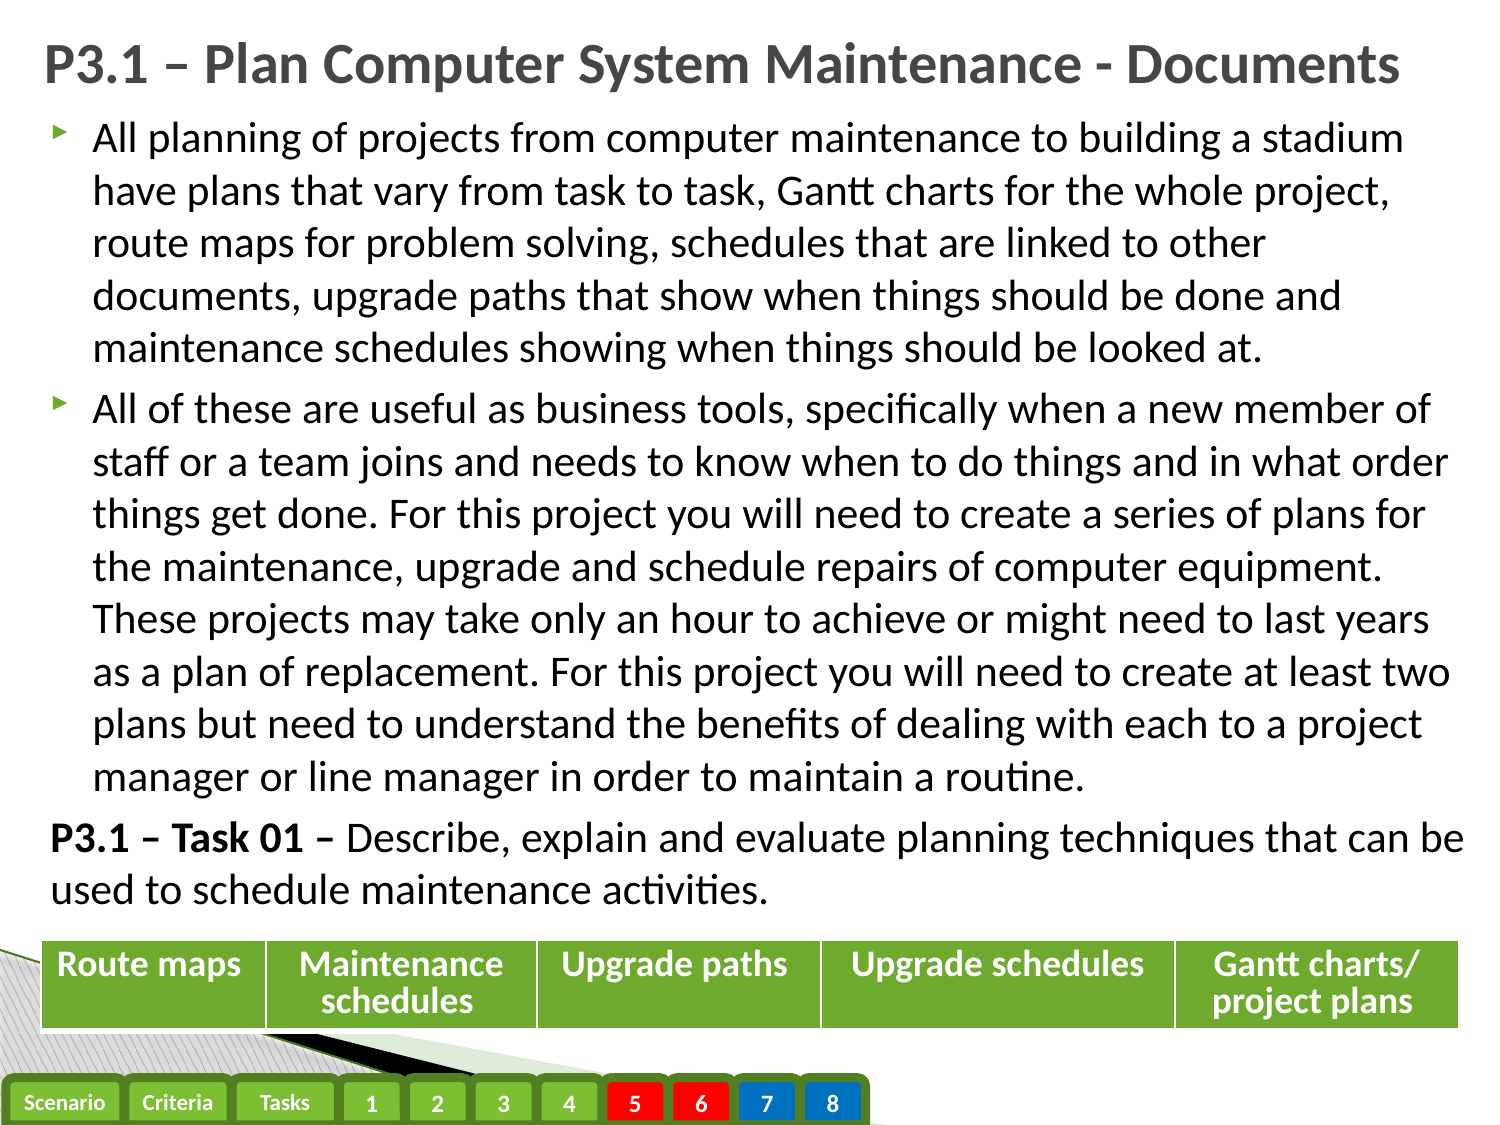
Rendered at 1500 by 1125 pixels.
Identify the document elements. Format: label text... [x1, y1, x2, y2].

table_header Upgrade paths [538, 941, 820, 1028]
table_header Route maps [42, 941, 265, 1028]
table_header Upgrade schedules [822, 941, 1174, 1028]
title P3.1 – Plan Computer System Maintenance - Documents [29, 30, 1463, 90]
list All planning of projects from computer maintenance to building a stadium have plans that vary from task to task, Gantt charts for the whole project, route maps for problem solving, schedules that are linked to other documents, upgrade paths that show when things should be done and maintenance schedules showing when things should be looked at. All of these are useful as business tools, specifically when a new member of staff or a team joins and needs to know when to do things and in what order things get done. For this project you will need to create a series of plans for the maintenance, upgrade and schedule repairs of computer equipment. These projects may take only an hour to achieve or might need to last years as a plan of replacement. For this project you will need to create at least two plans but need to understand the benefits of dealing with each to a project manager or line manager in order to maintain a routine. P3.1 – Task 01 – Describe, explain and evaluate planning techniques that can be used to schedule maintenance activities. [17, 101, 1483, 965]
table_header Gantt charts/ project plans [1176, 941, 1458, 1028]
table_header Maintenance schedules [267, 941, 536, 1028]
